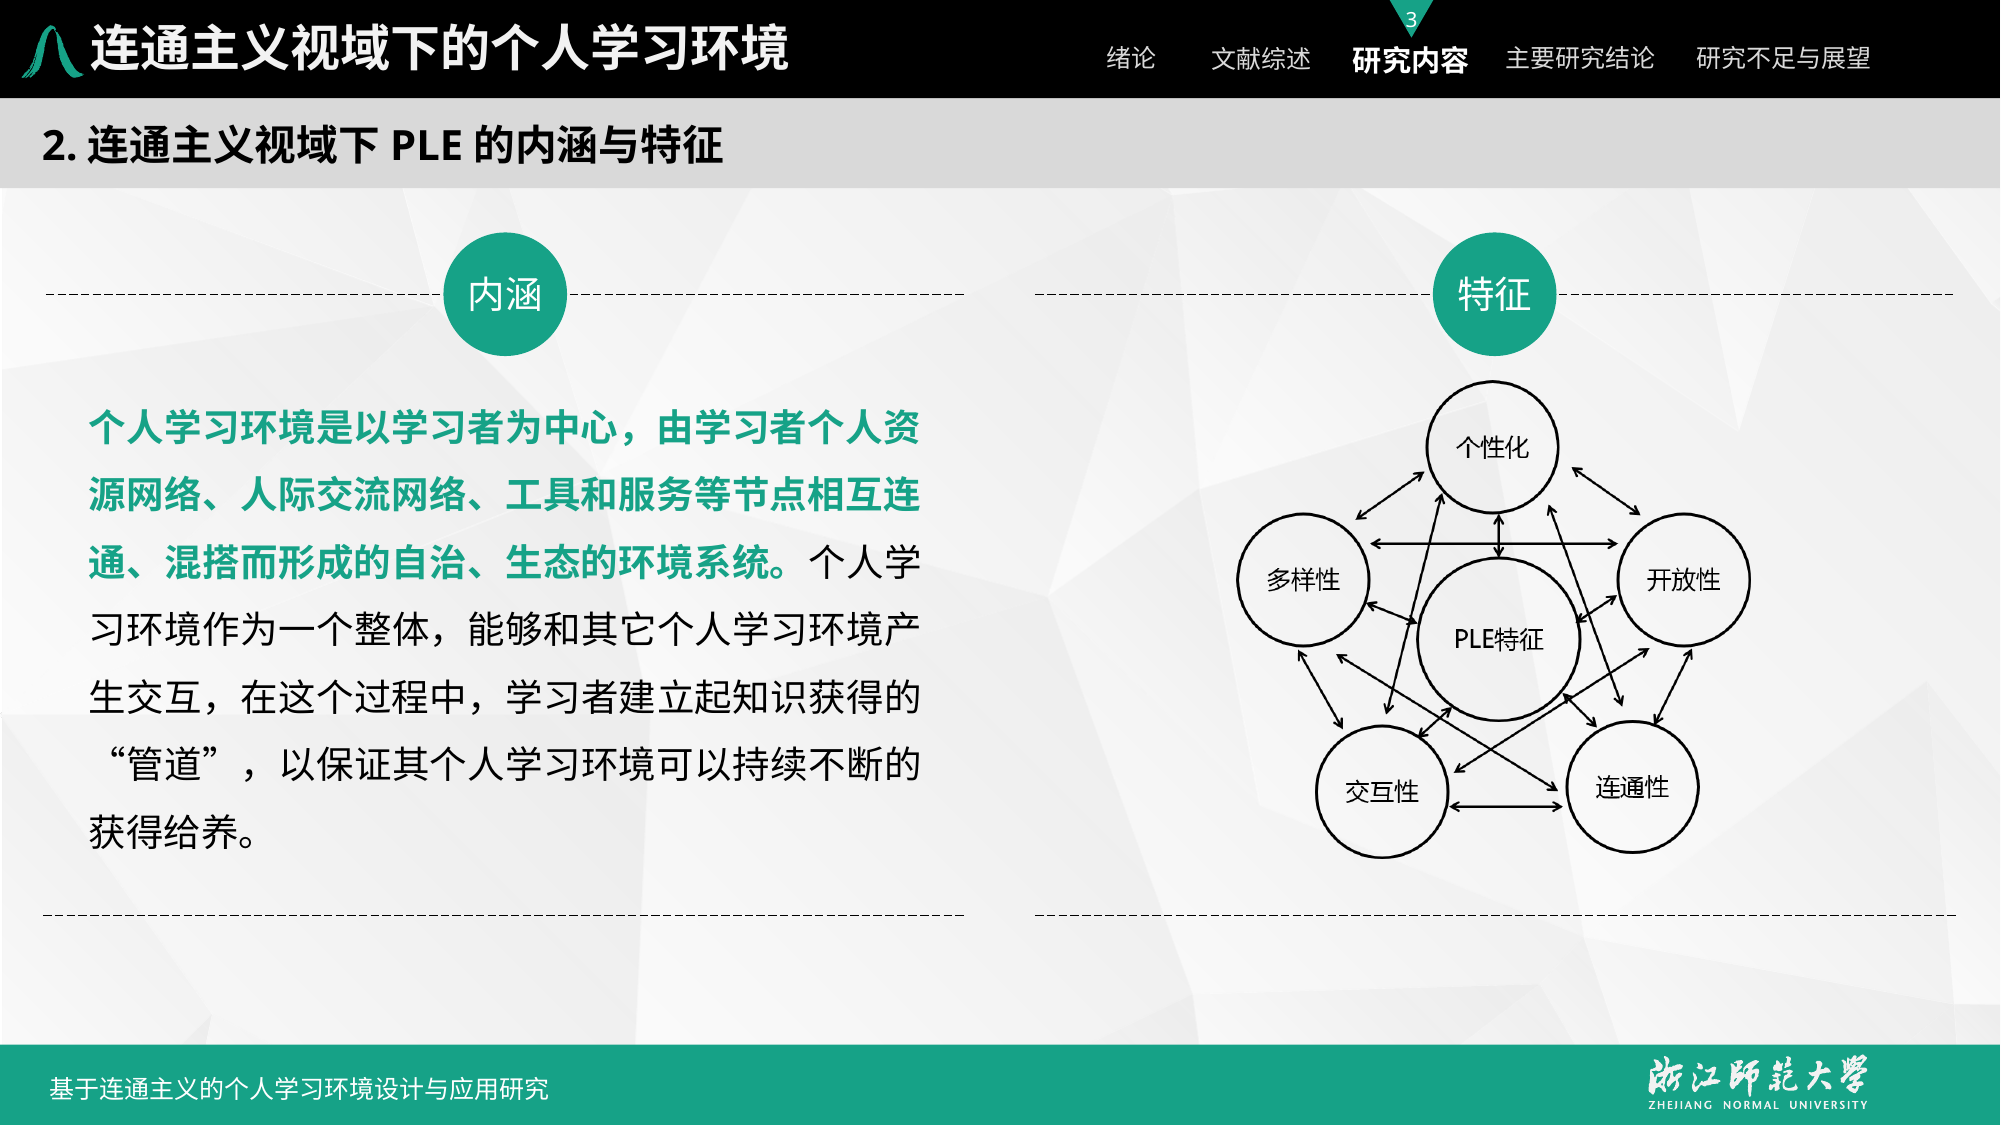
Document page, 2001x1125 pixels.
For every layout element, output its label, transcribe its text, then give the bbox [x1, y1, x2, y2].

list 2.连通主义视域下PLE的内涵与特征 [27, 111, 835, 183]
picture [0, 0, 2001, 1125]
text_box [45, 232, 965, 357]
list 连通主义视域下的个人学习环境 [75, 16, 835, 87]
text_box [1035, 232, 1954, 357]
text_box 个人学习环境是以学习者为中心，由学习者个人资源网络、人际交流网络、工具和服务等节点相互连通、混搭而形成的自治、生态的环境系统。个人学习环境作为一个整体，能够和其它个人学习环境产生交互，在这个过程中，学习者建立起知识获得的“管道”，以保证其个人学习环境可以持续不断的获得给养。 [73, 373, 937, 861]
